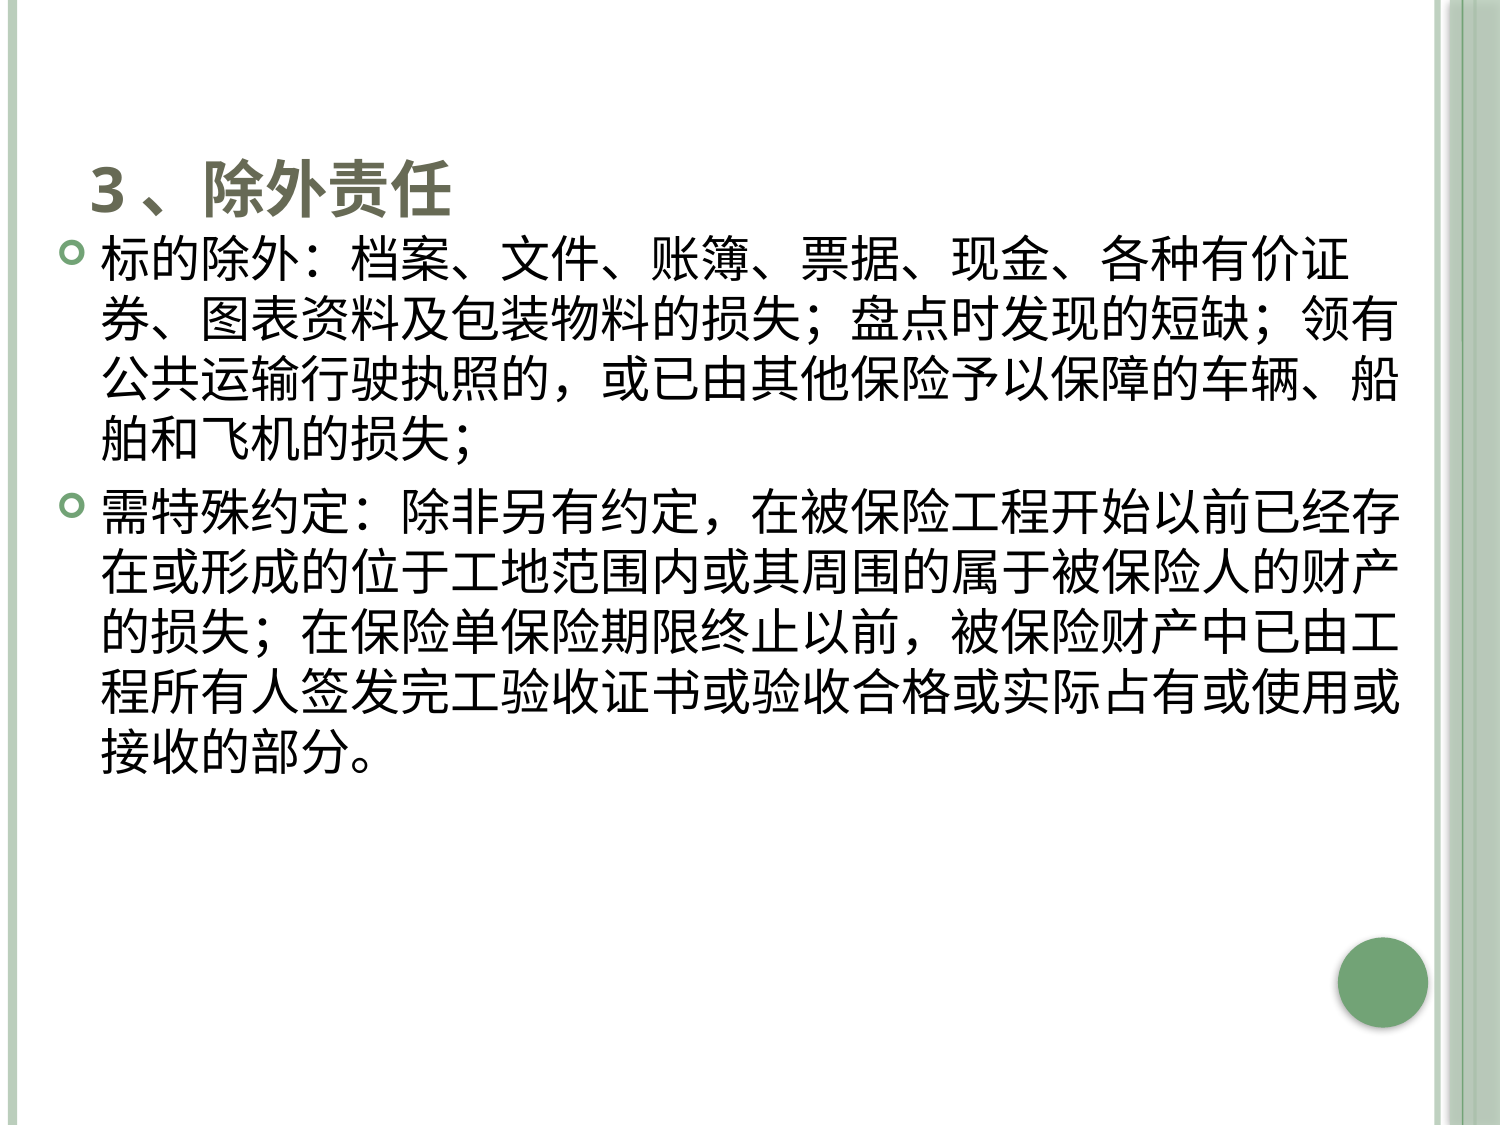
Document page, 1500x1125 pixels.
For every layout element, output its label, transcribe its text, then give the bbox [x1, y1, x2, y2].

list 标的除外：档案、文件、账簿、票据、现金、各种有价证券、图表资料及包装物料的损失；盘点时发现的短缺；领有公共运输行驶执照的，或已由其他保险予以保障的车辆、船舶和飞机的损失； 需特殊约定：除非另有约定，在被保险工程开始以前已经存在或形成的位于工地范围内或其周围的属于被保险人的财产的损失；在保险单保险期限终止以前，被保险财产中已由工程所有人签发完工验收证书或验收合格或实际占有或使用或接收的部分。 [40, 219, 1443, 1095]
title 3、除外责任 [75, 45, 1300, 219]
